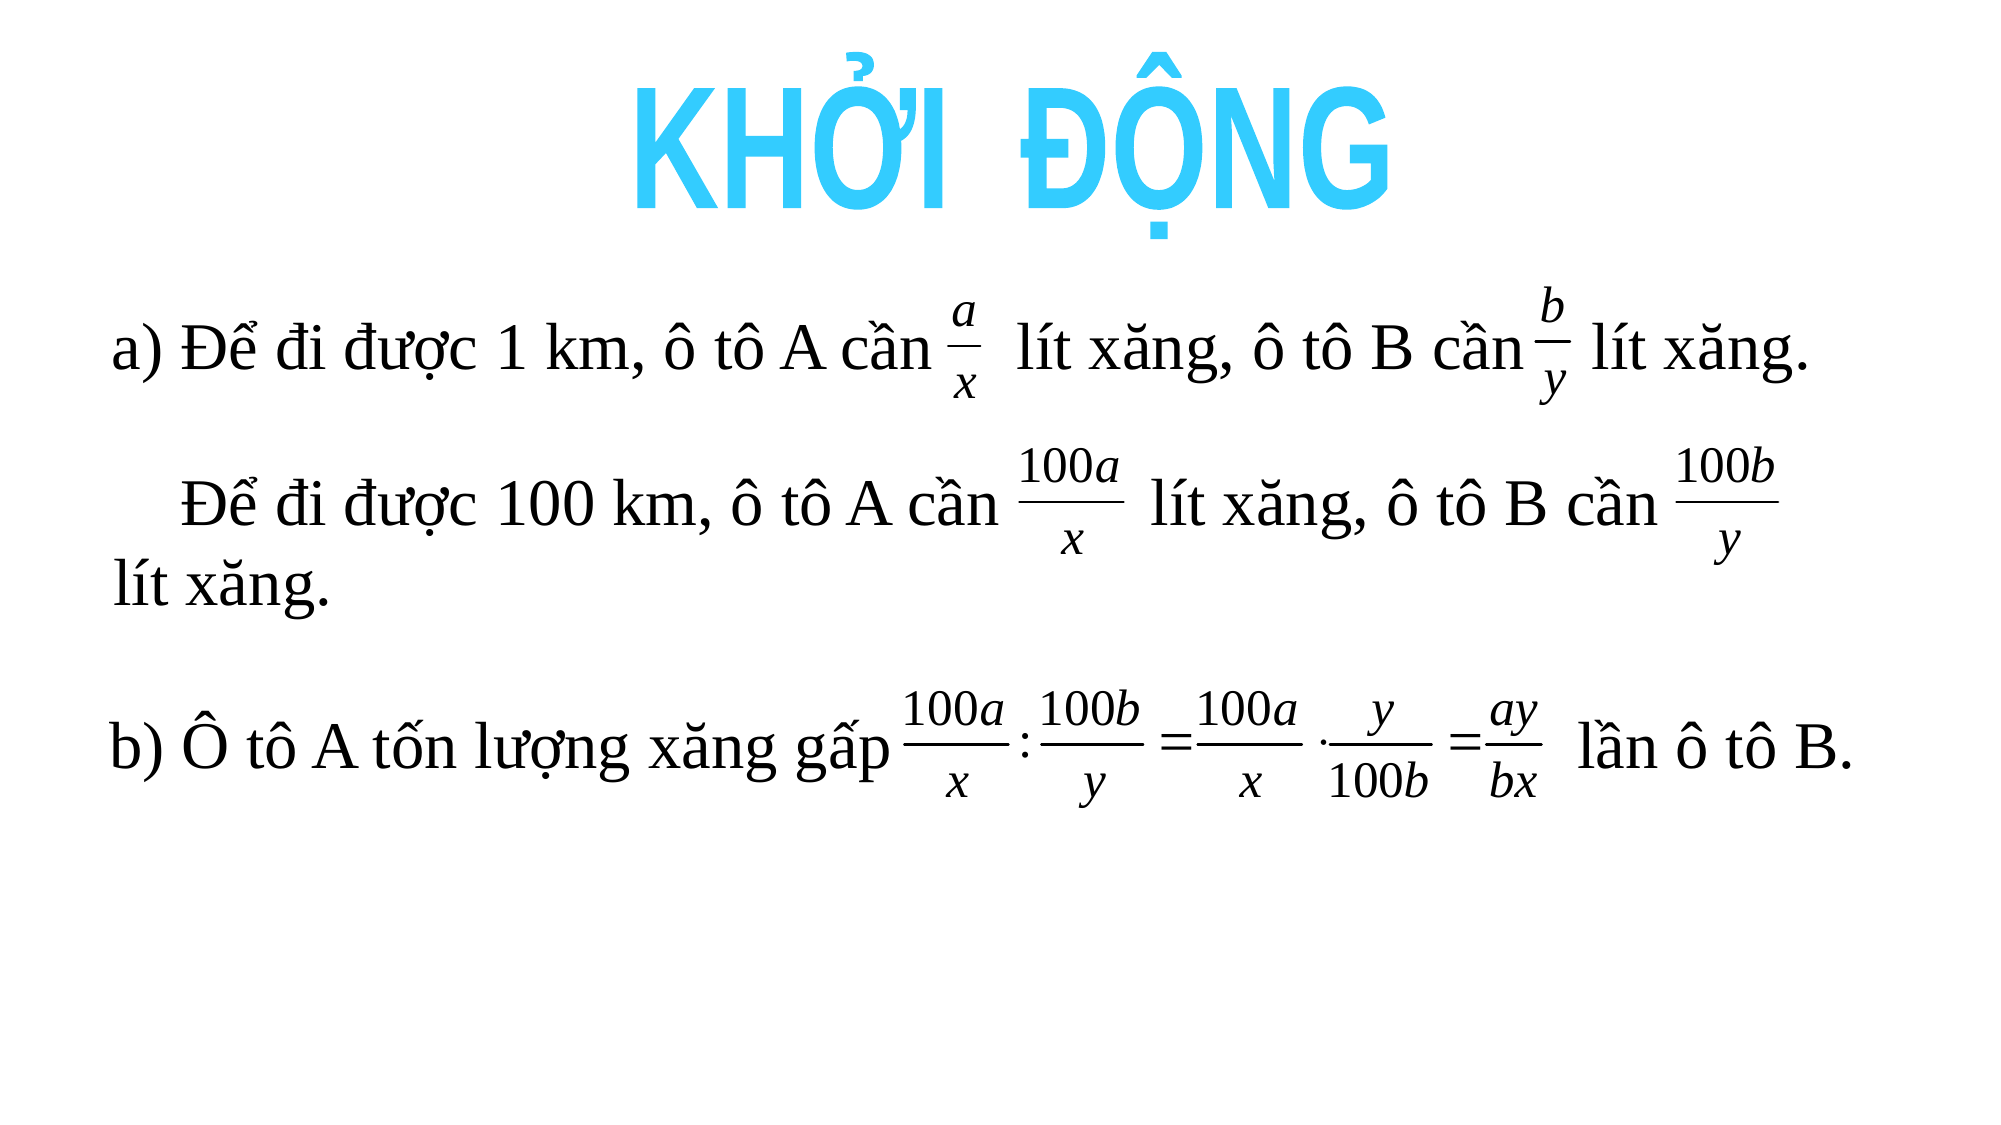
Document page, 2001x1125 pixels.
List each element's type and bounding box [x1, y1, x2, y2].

text_box [97, 273, 1915, 415]
text_box [98, 433, 1916, 629]
text_box [94, 676, 1912, 818]
